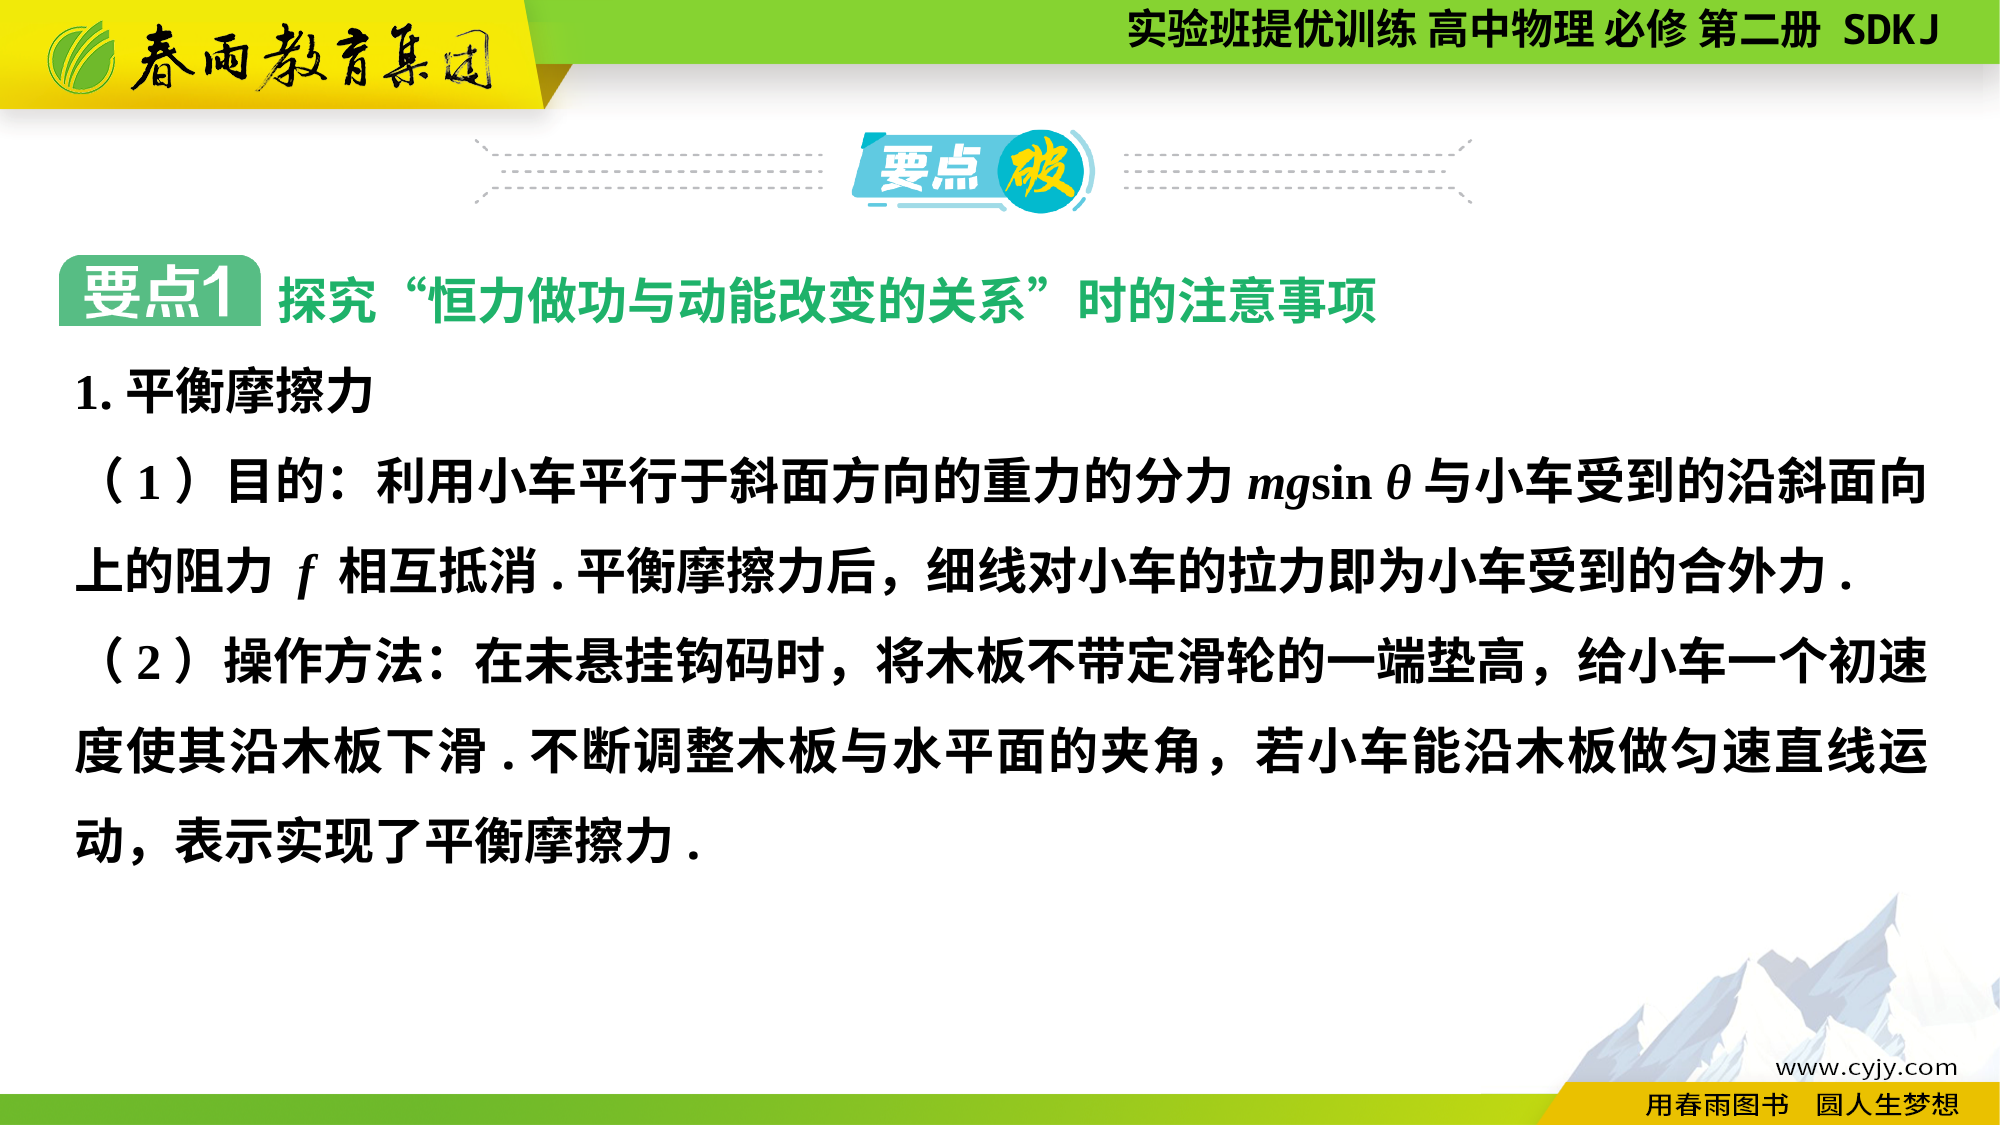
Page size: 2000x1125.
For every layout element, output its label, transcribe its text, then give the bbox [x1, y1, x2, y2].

list 探究“恒力做功与动能改变的关系”时的注意事项 1.平衡摩擦力 （1）目的：利用小车平行于斜面方向的重力的分力mgsin θ与小车受到的沿斜面向上的阻力 f 相互抵消.平衡摩擦力后，细线对小车的拉力即为小车受到的合外力. （2）操作方法：在未悬挂钩码时，将木板不带定滑轮的一端垫高，给小车一个初速度使其沿木板下滑.不断调整木板与水平面的夹角，若小车能沿木板做匀速直线运动，表示实现了平衡摩擦力. [59, 231, 1944, 883]
picture [0, 0, 2000, 1125]
